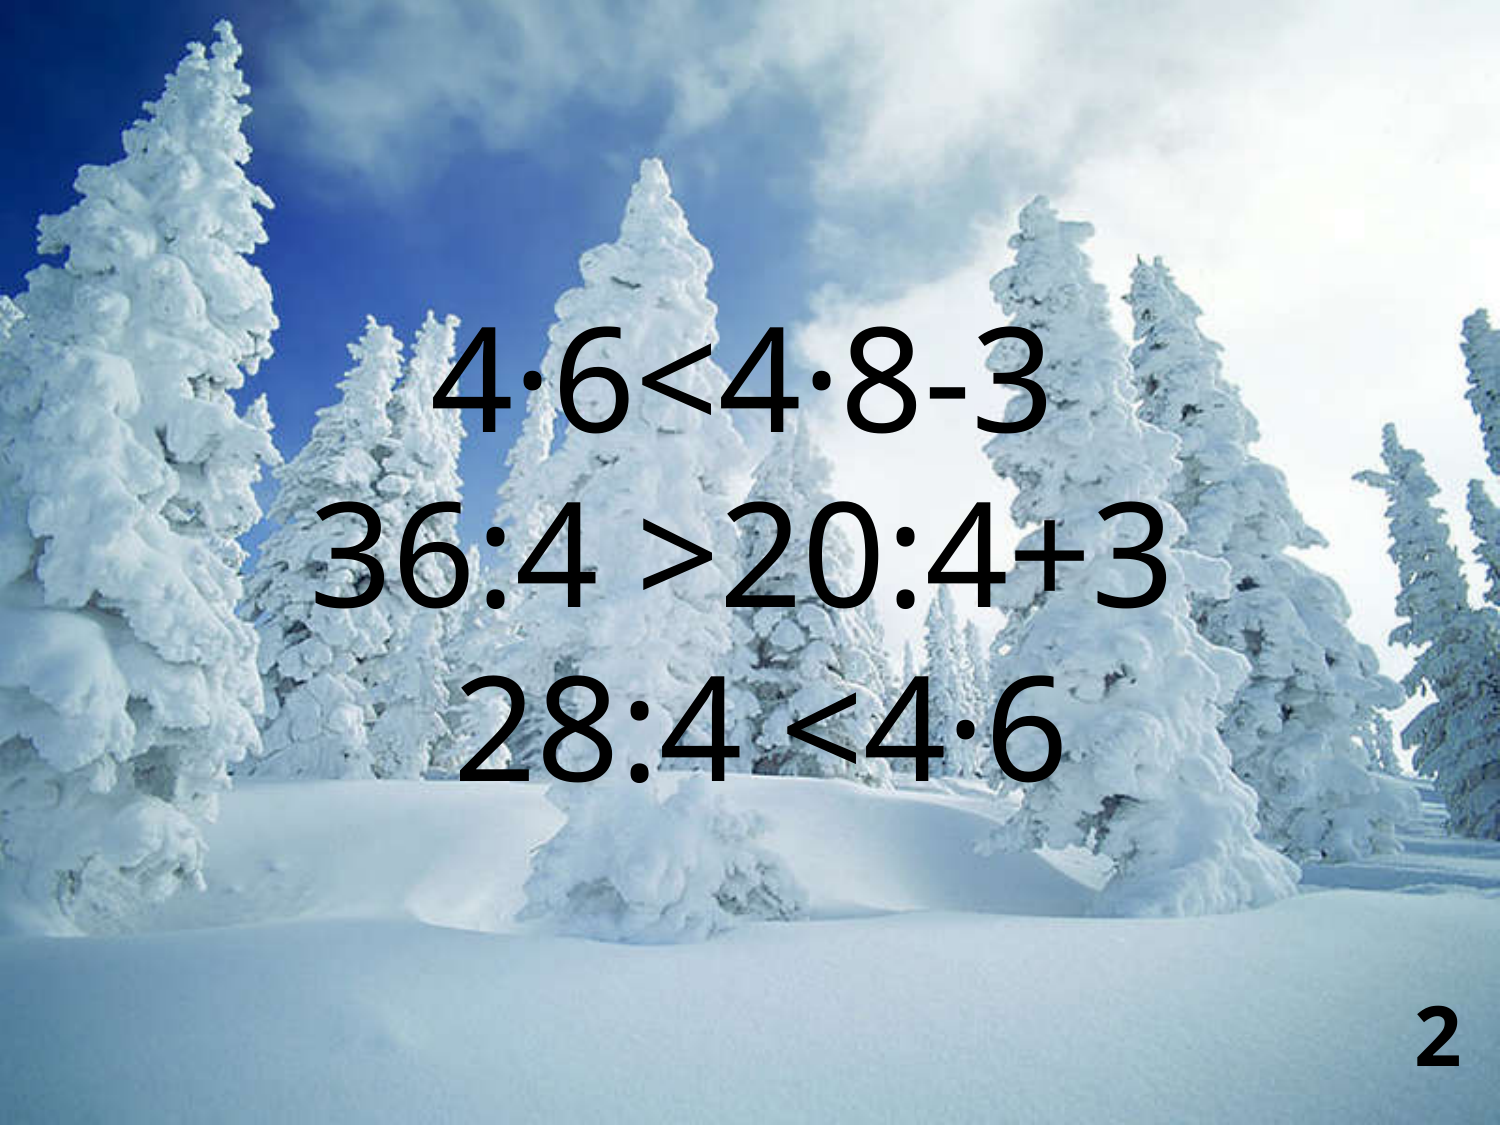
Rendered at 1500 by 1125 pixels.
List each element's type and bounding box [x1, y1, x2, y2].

list [0, 0, 1500, 1125]
